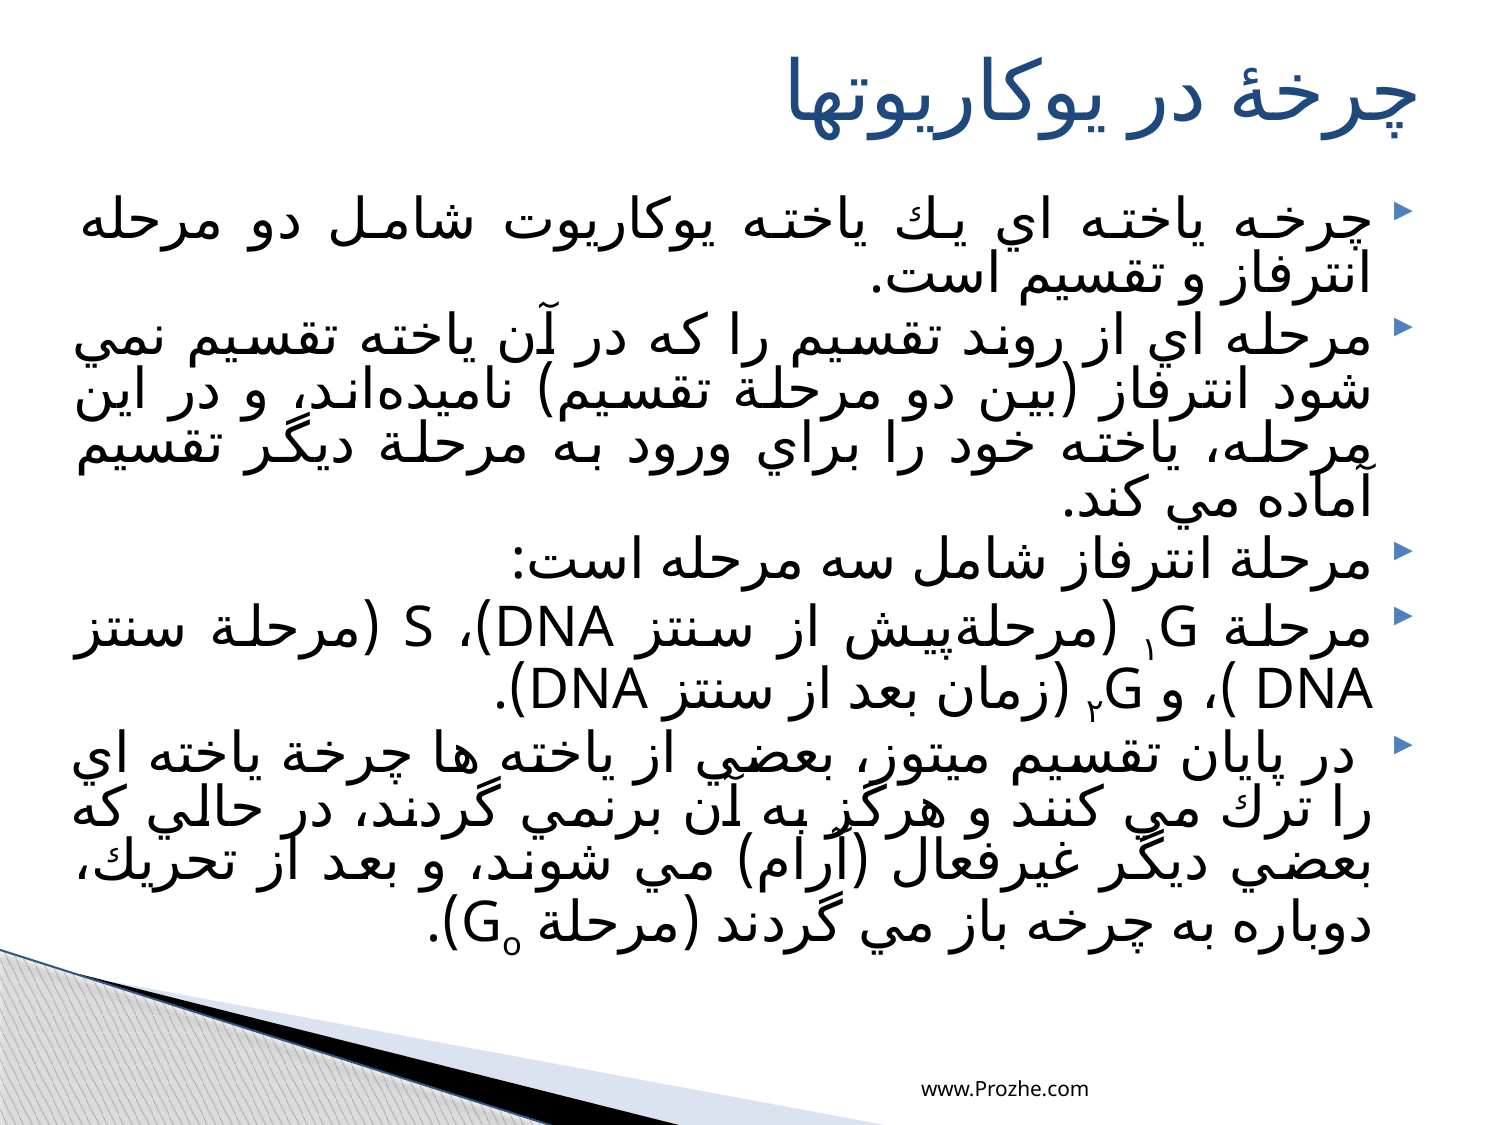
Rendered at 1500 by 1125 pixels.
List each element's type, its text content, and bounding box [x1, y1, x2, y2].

list چرخه ياخته اي يك ياخته يوكاريوت شامل دو مرحله انترفاز و تقسيم است. مرحله اي از روند تقسيم را كه در آن ياخته تقسيم نمي شود انترفاز (بين دو مرحلة تقسيم) ناميده‌اند، و در اين مرحله، ياخته خود را براي ورود به مرحلة ديگر تقسيم آماده مي كند. مرحلة انترفاز شامل سه مرحله است: مرحلة ۱G (مرحلة‌پيش از سنتز DNA)، S (مرحلة سنتز DNA )، و ۲G (زمان بعد از سنتز DNA). در پايان تقسيم ميتوز، بعضي از ياخته ها چرخة ياخته اي را ترك مي كنند و هرگز به آن برنمي گردند، در حالي كه بعضي ديگر غيرفعال (آرام) مي شوند، و بعد از تحريك، دوباره به چرخه باز مي گردند (مرحلة Go). [53, 187, 1449, 925]
footer www.Prozhe.com [718, 1051, 1105, 1112]
title چرخۀ در یوکاریوتها [87, 0, 1438, 175]
